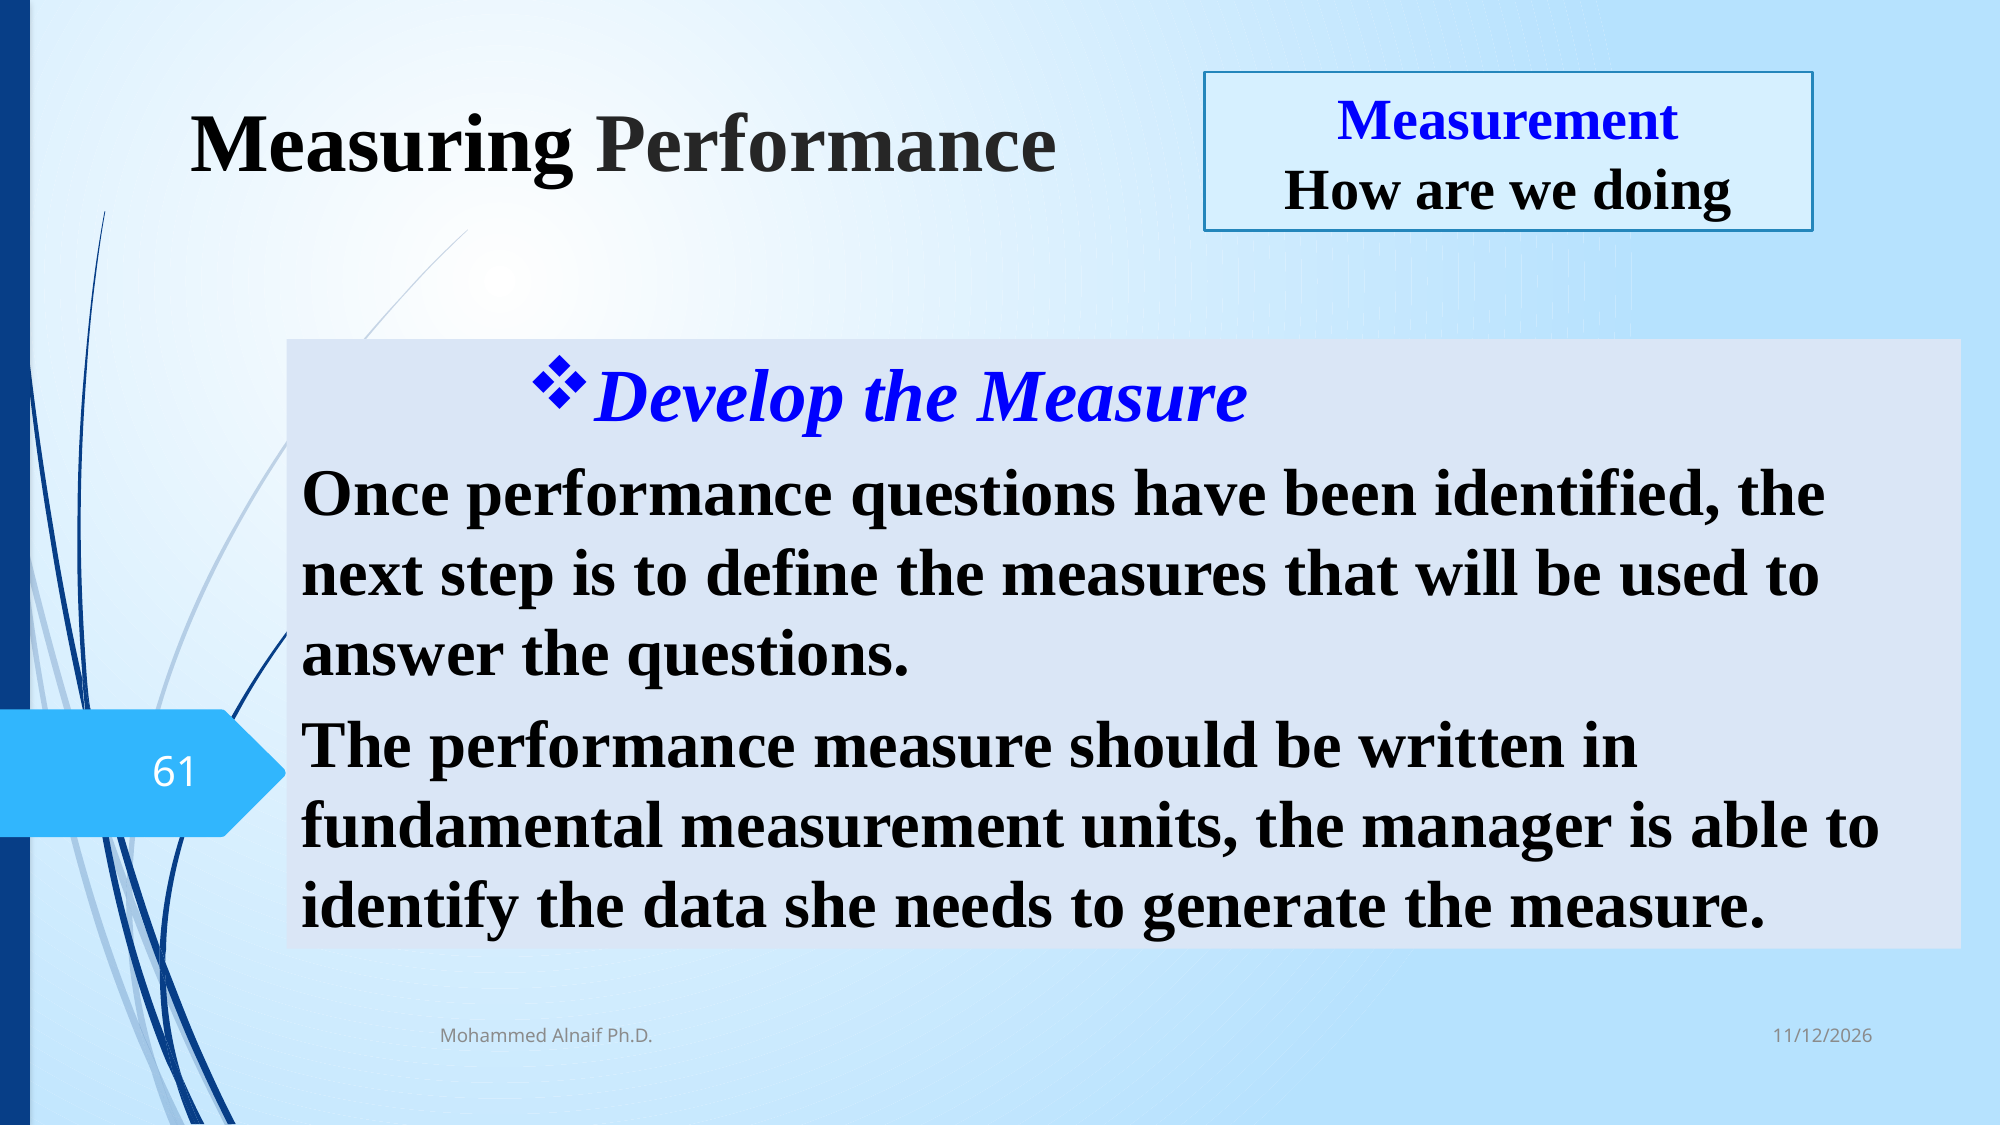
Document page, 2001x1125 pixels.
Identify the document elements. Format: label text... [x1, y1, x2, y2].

text_box Measurement How are we doing [1203, 71, 1814, 232]
slide_number 61 [87, 743, 216, 803]
footer Mohammed Alnaif Ph.D. [424, 1006, 1675, 1067]
text_box Develop the Measure Once performance questions have been identified, the next step is to define the measures that will be used to answer the questions. The performance measure should be written in fundamental measurement units, the manager is able to identify the data she needs to generate the measure. [286, 339, 1961, 949]
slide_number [1699, 1005, 1888, 1067]
subtitle [86, 196, 1961, 1103]
title Measuring Performance [175, 42, 1122, 196]
